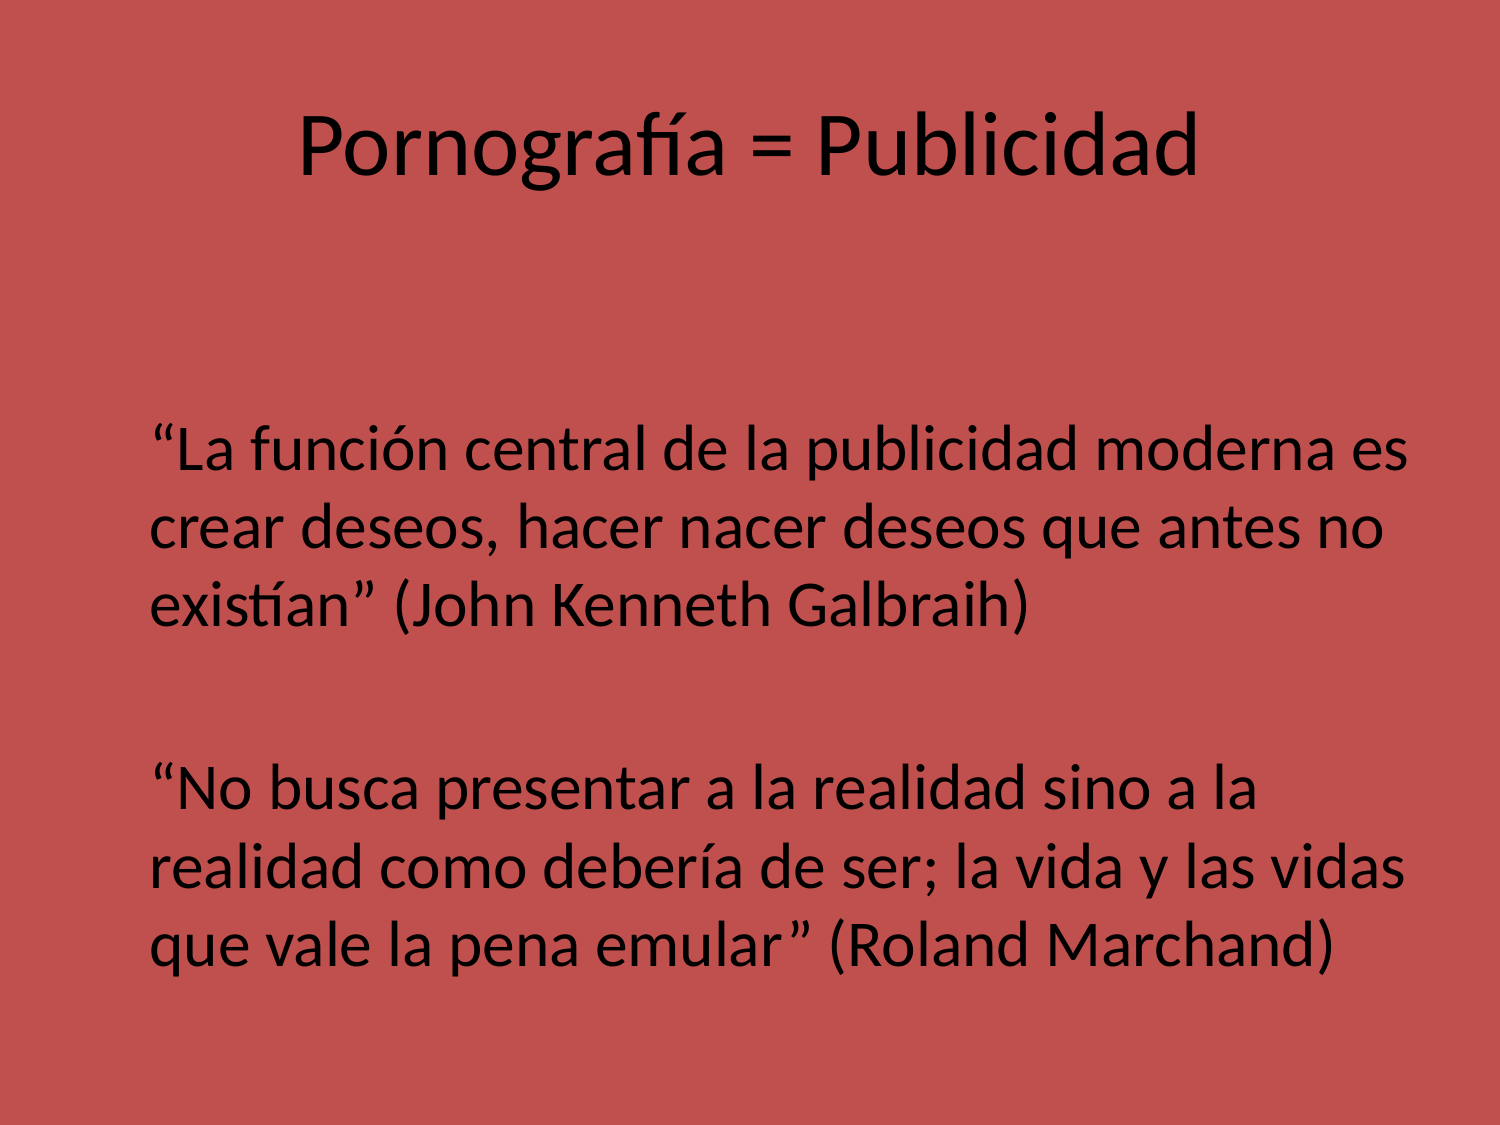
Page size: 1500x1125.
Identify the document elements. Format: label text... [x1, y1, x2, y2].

title Pornografía = Publicidad [75, 45, 1425, 233]
list “La función central de la publicidad moderna es crear deseos, hacer nacer deseos que antes no existían” (John Kenneth Galbraih) “No busca presentar a la realidad sino a la realidad como debería de ser; la vida y las vidas que vale la pena emular” (Roland Marchand) [75, 397, 1425, 1005]
